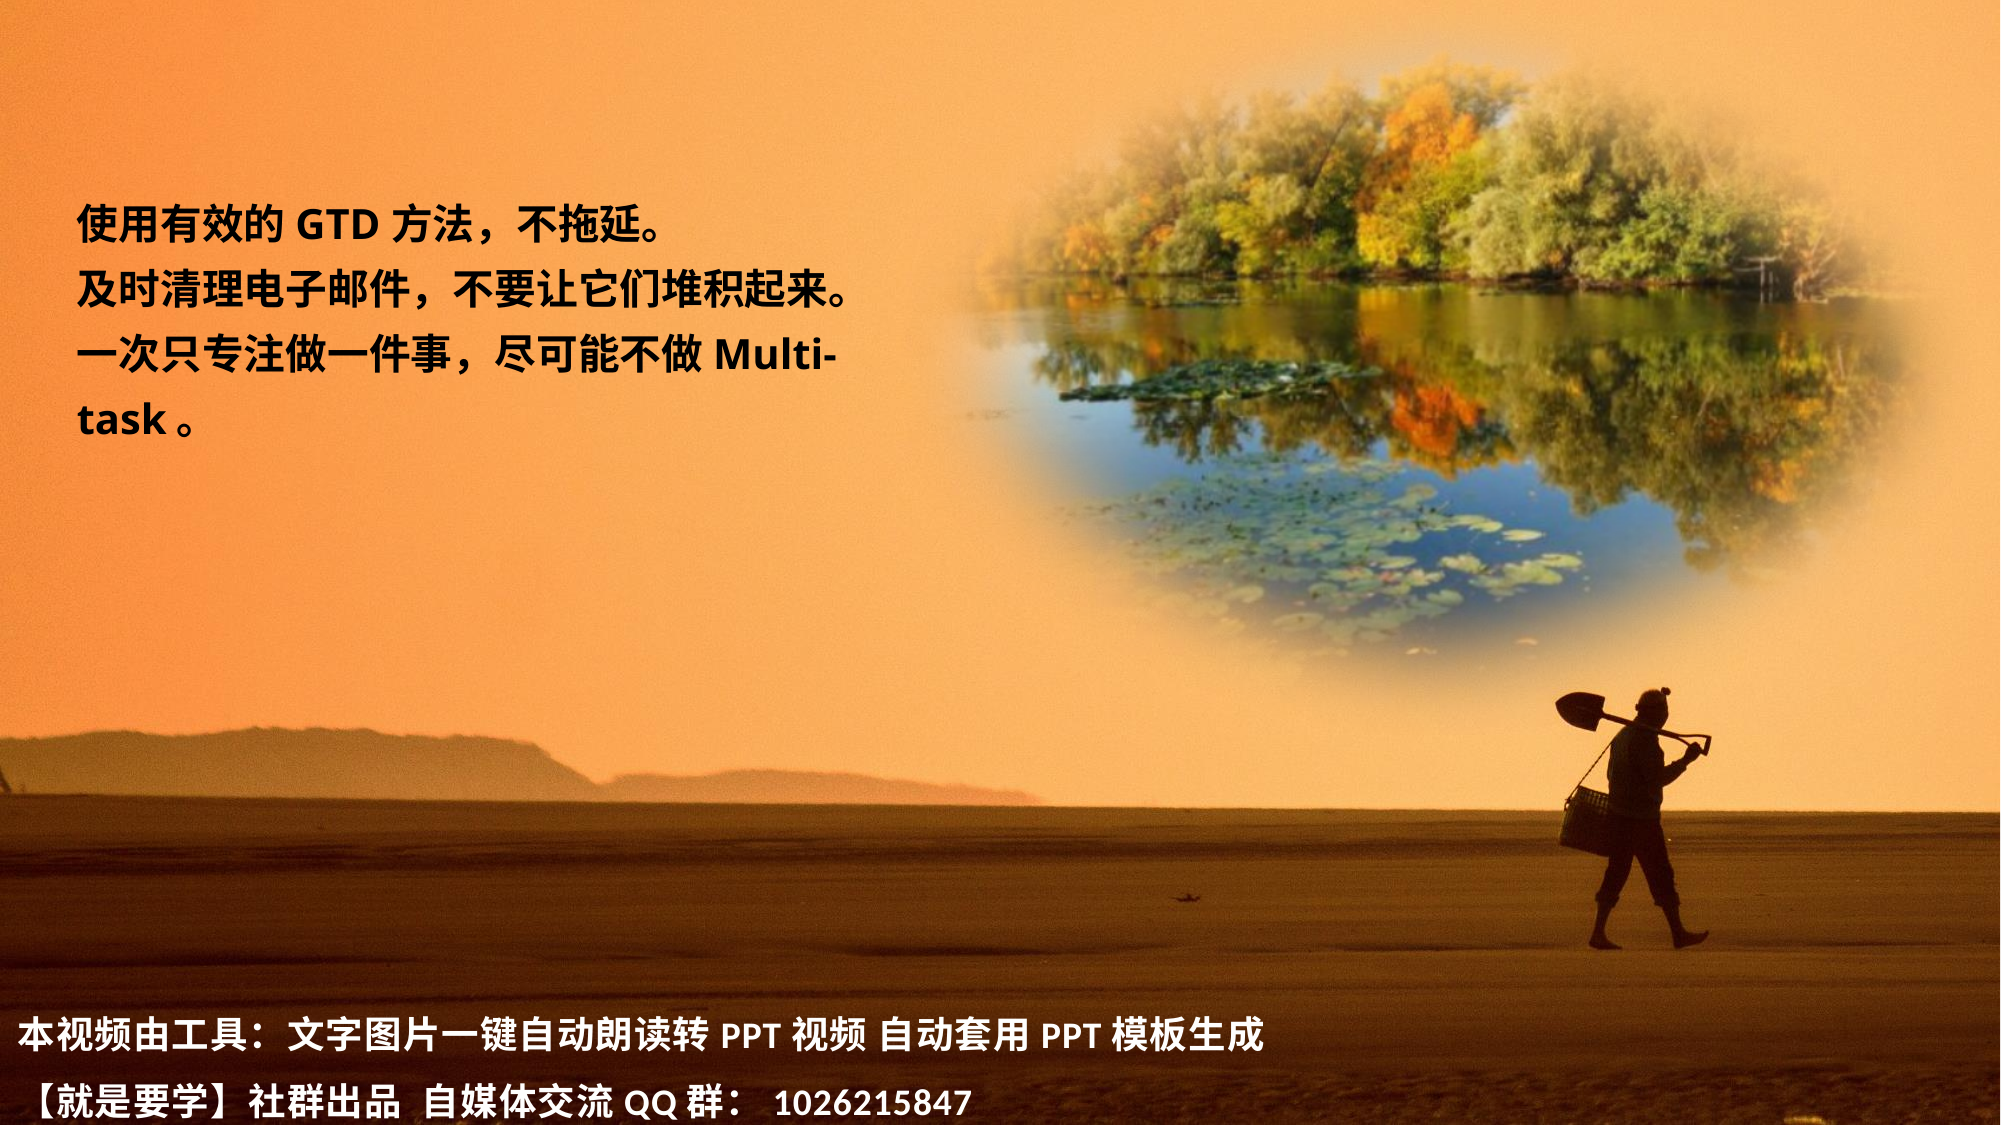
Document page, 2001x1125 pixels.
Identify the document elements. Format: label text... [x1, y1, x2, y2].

picture [0, 0, 2001, 1125]
text_box 使用有效的GTD方法，不拖延。 及时清理电子邮件，不要让它们堆积起来。 一次只专注做一件事，尽可能不做Multi-task。 [62, 175, 862, 450]
